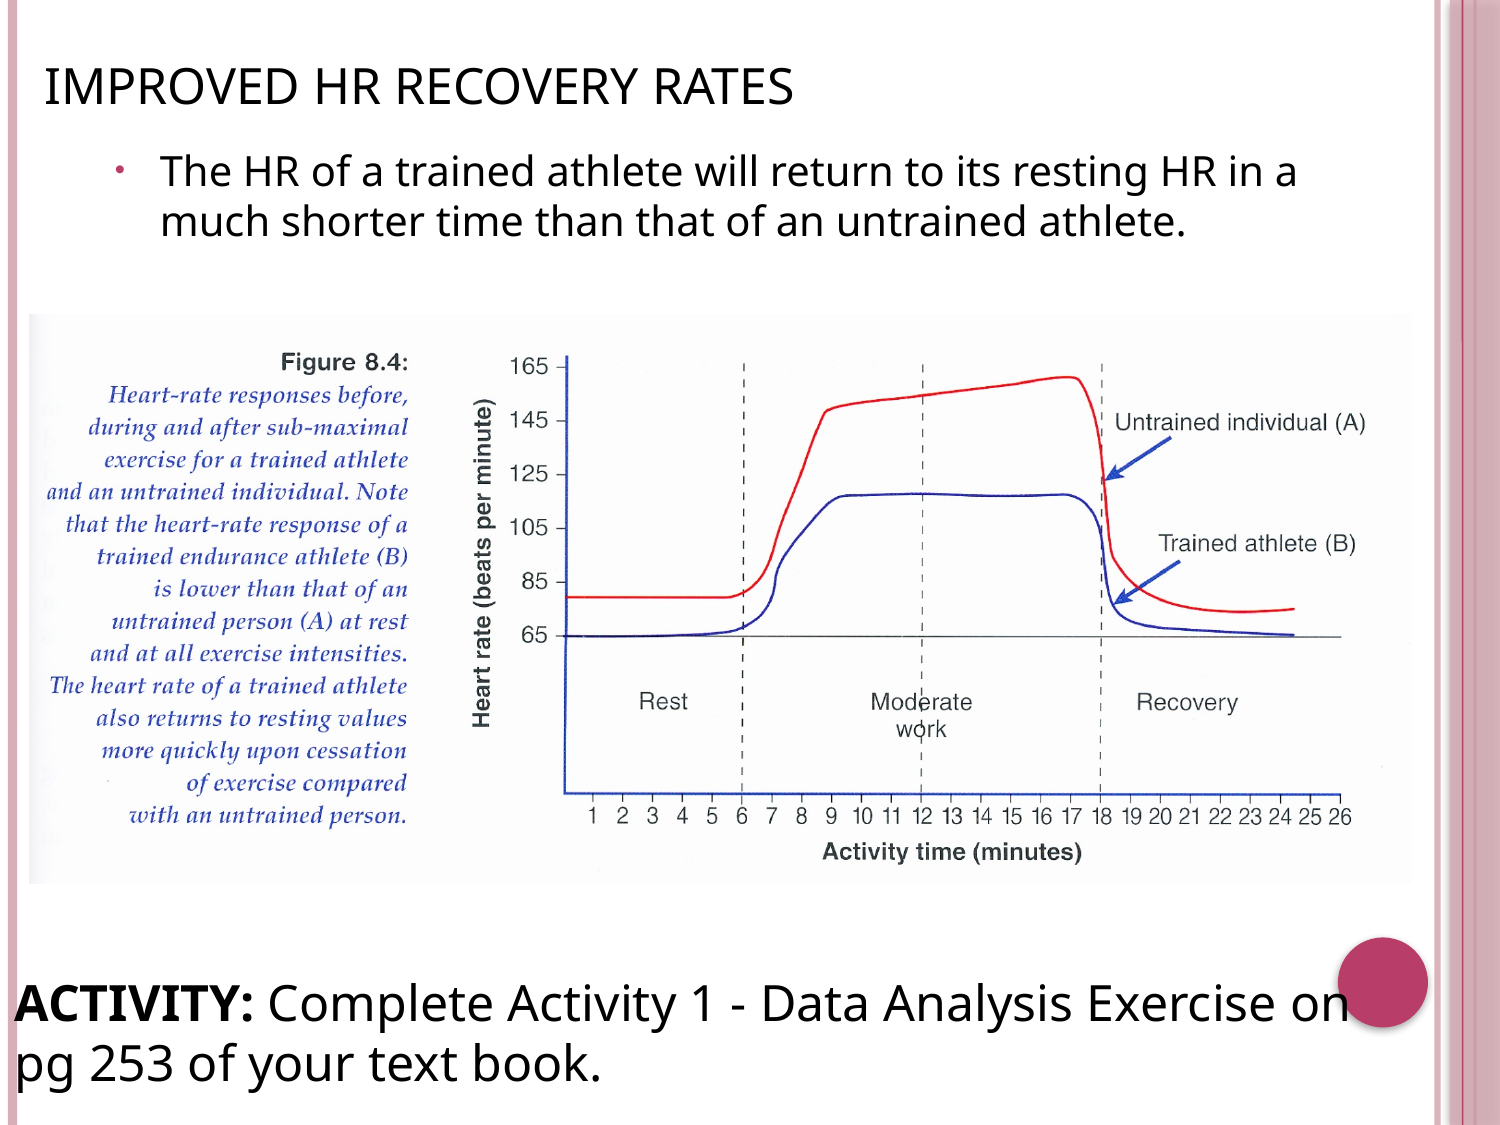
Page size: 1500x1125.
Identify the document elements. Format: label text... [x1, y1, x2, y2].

text_box The HR of a trained athlete will return to its resting HR in a much shorter time than that of an untrained athlete. [100, 137, 1400, 268]
picture [28, 313, 1412, 884]
text_box Improved HR recovery rates [29, 30, 1294, 127]
text_box ACTIVITY: Complete Activity 1 - Data Analysis Exercise on pg 253 of your text book. [0, 964, 1406, 1099]
